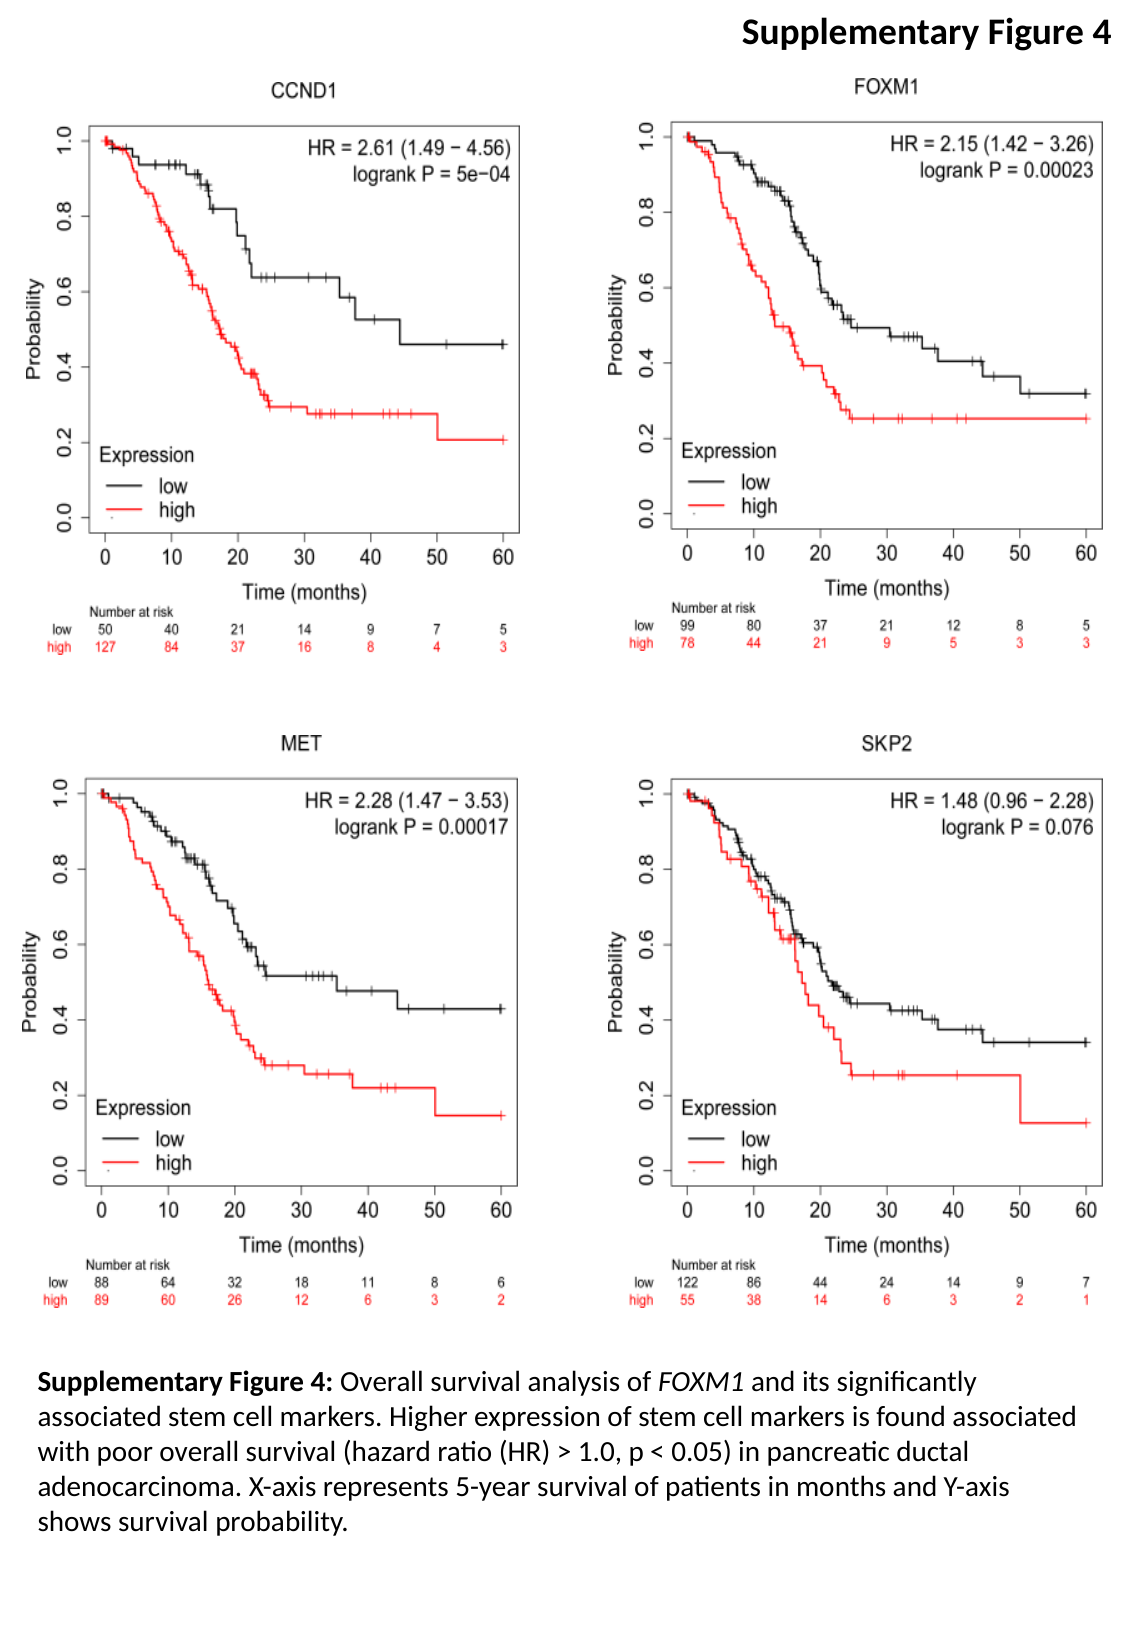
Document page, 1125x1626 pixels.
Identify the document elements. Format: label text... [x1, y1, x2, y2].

text_box Supplementary Figure 4 [727, 0, 1125, 60]
text_box Supplementary Figure 4: Overall survival analysis of FOXM1 and its significantly associated stem cell markers. Higher expression of stem cell markers is found associated with poor overall survival (hazard ratio (HR) > 1.0, p < 0.05) in pancreatic ductal adenocarcinoma. X-axis represents 5-year survival of patients in months and Y-axis shows survival probability. [22, 1354, 1103, 1545]
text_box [22, 78, 1103, 1308]
